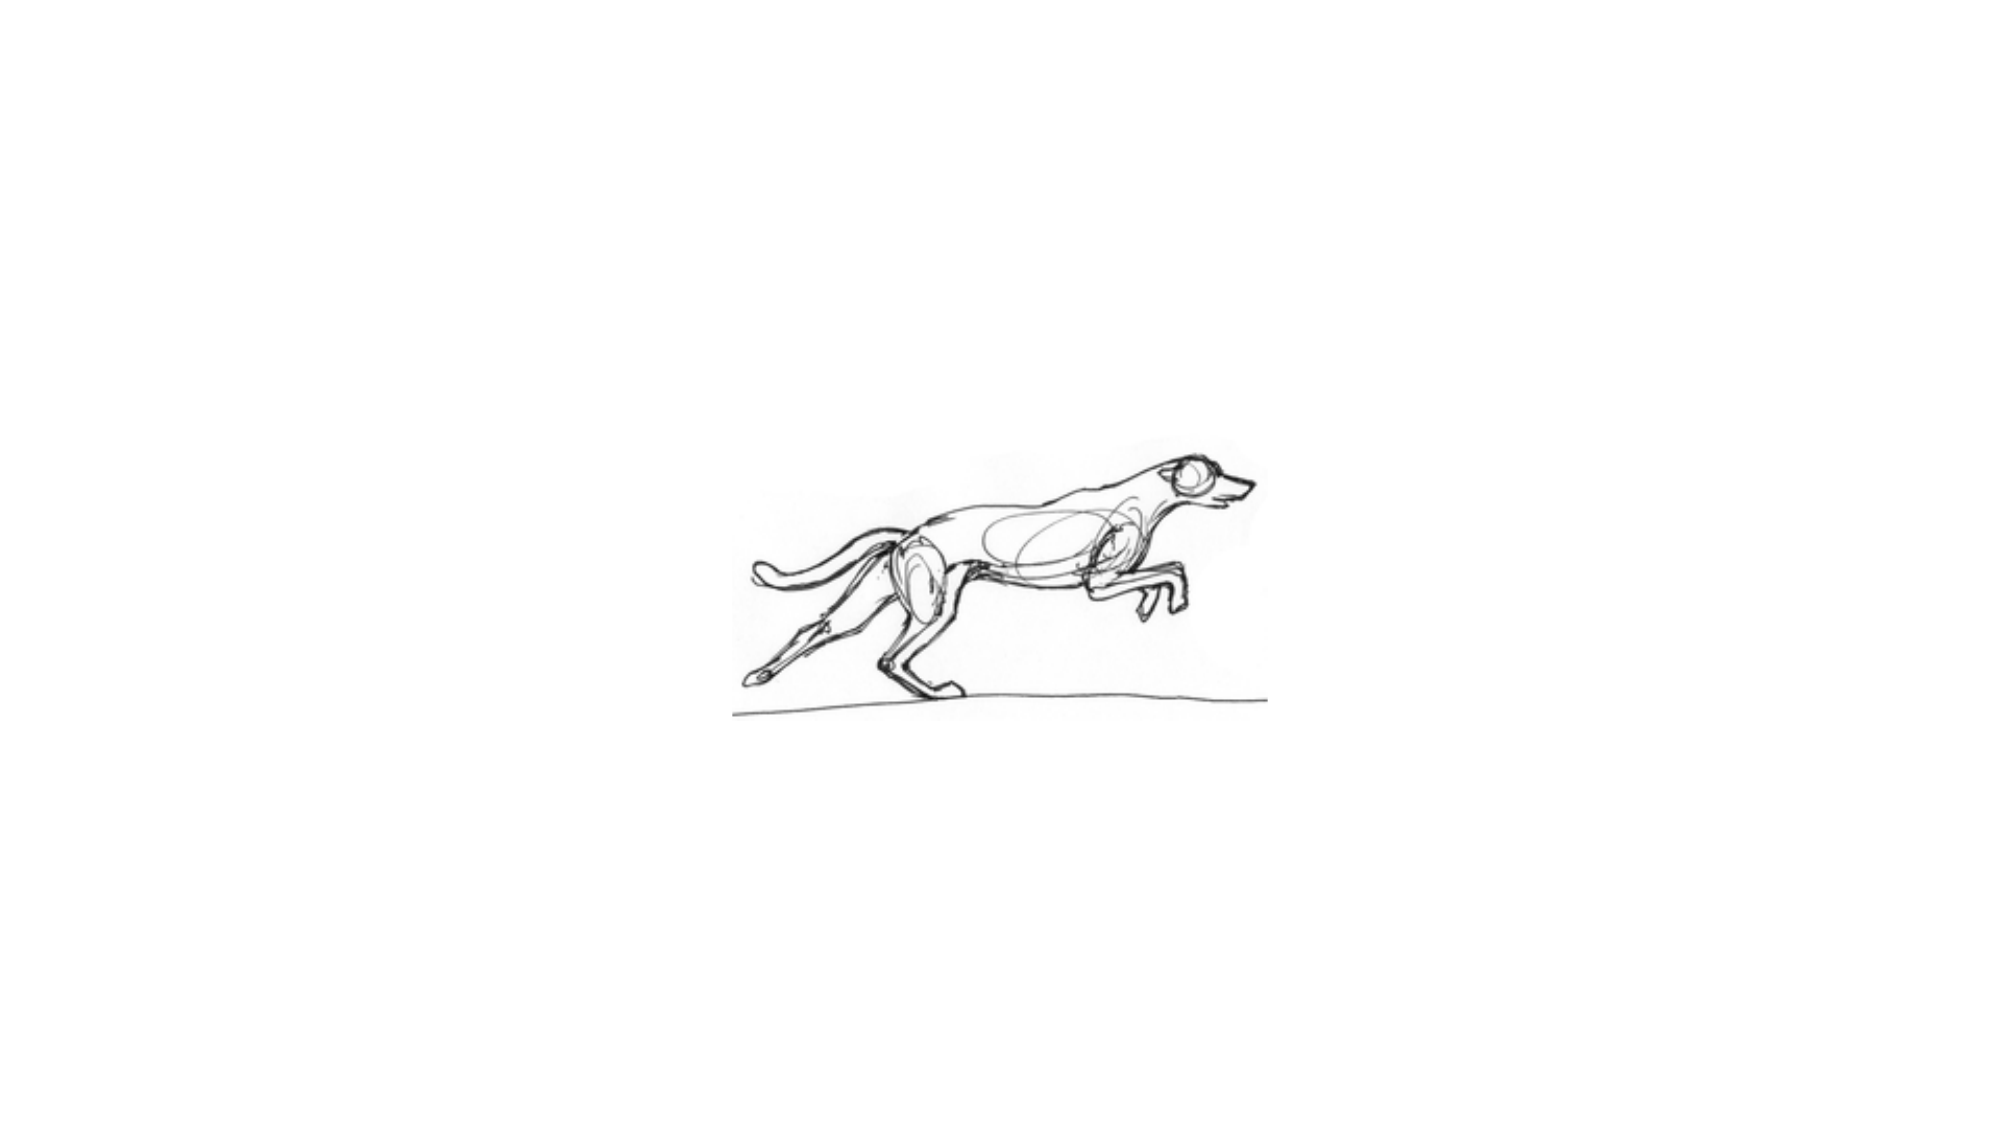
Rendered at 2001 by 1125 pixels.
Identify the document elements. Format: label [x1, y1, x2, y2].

text_box [732, 403, 1268, 721]
